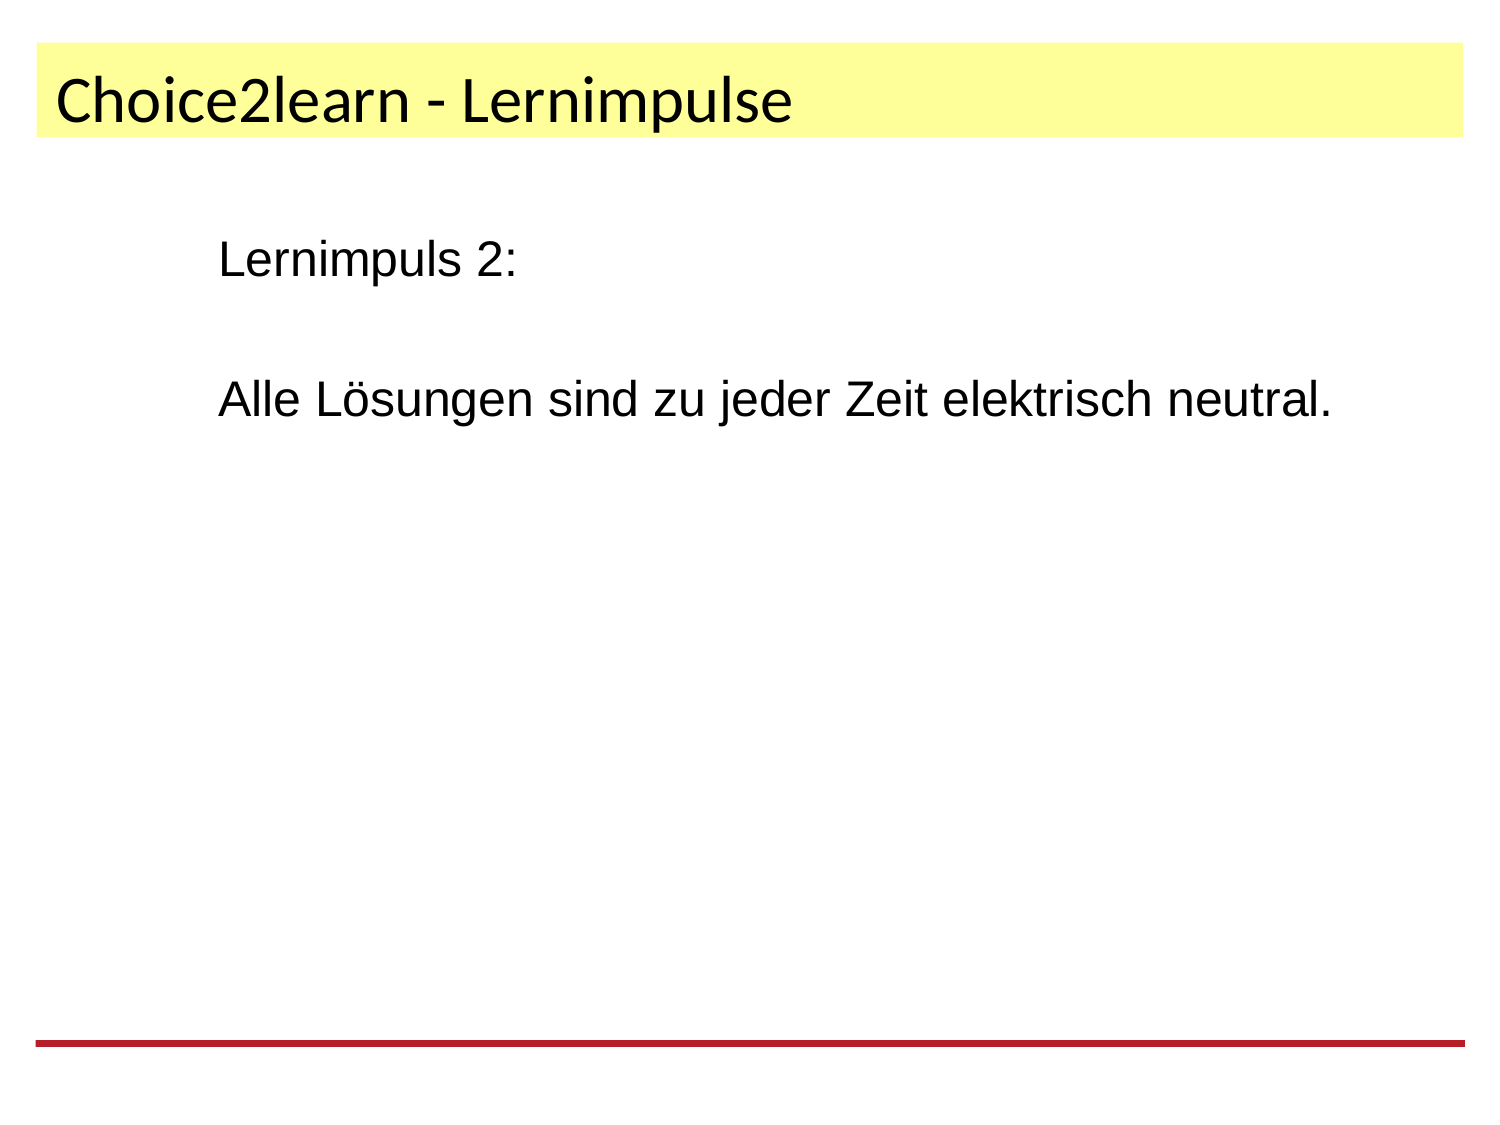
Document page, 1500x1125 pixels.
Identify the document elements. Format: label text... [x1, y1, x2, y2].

text_box Lernimpuls 2: Alle Lösungen sind zu jeder Zeit elektrisch neutral. [41, 148, 1459, 1000]
title Choice2learn - Lernimpulse [41, 42, 1459, 148]
